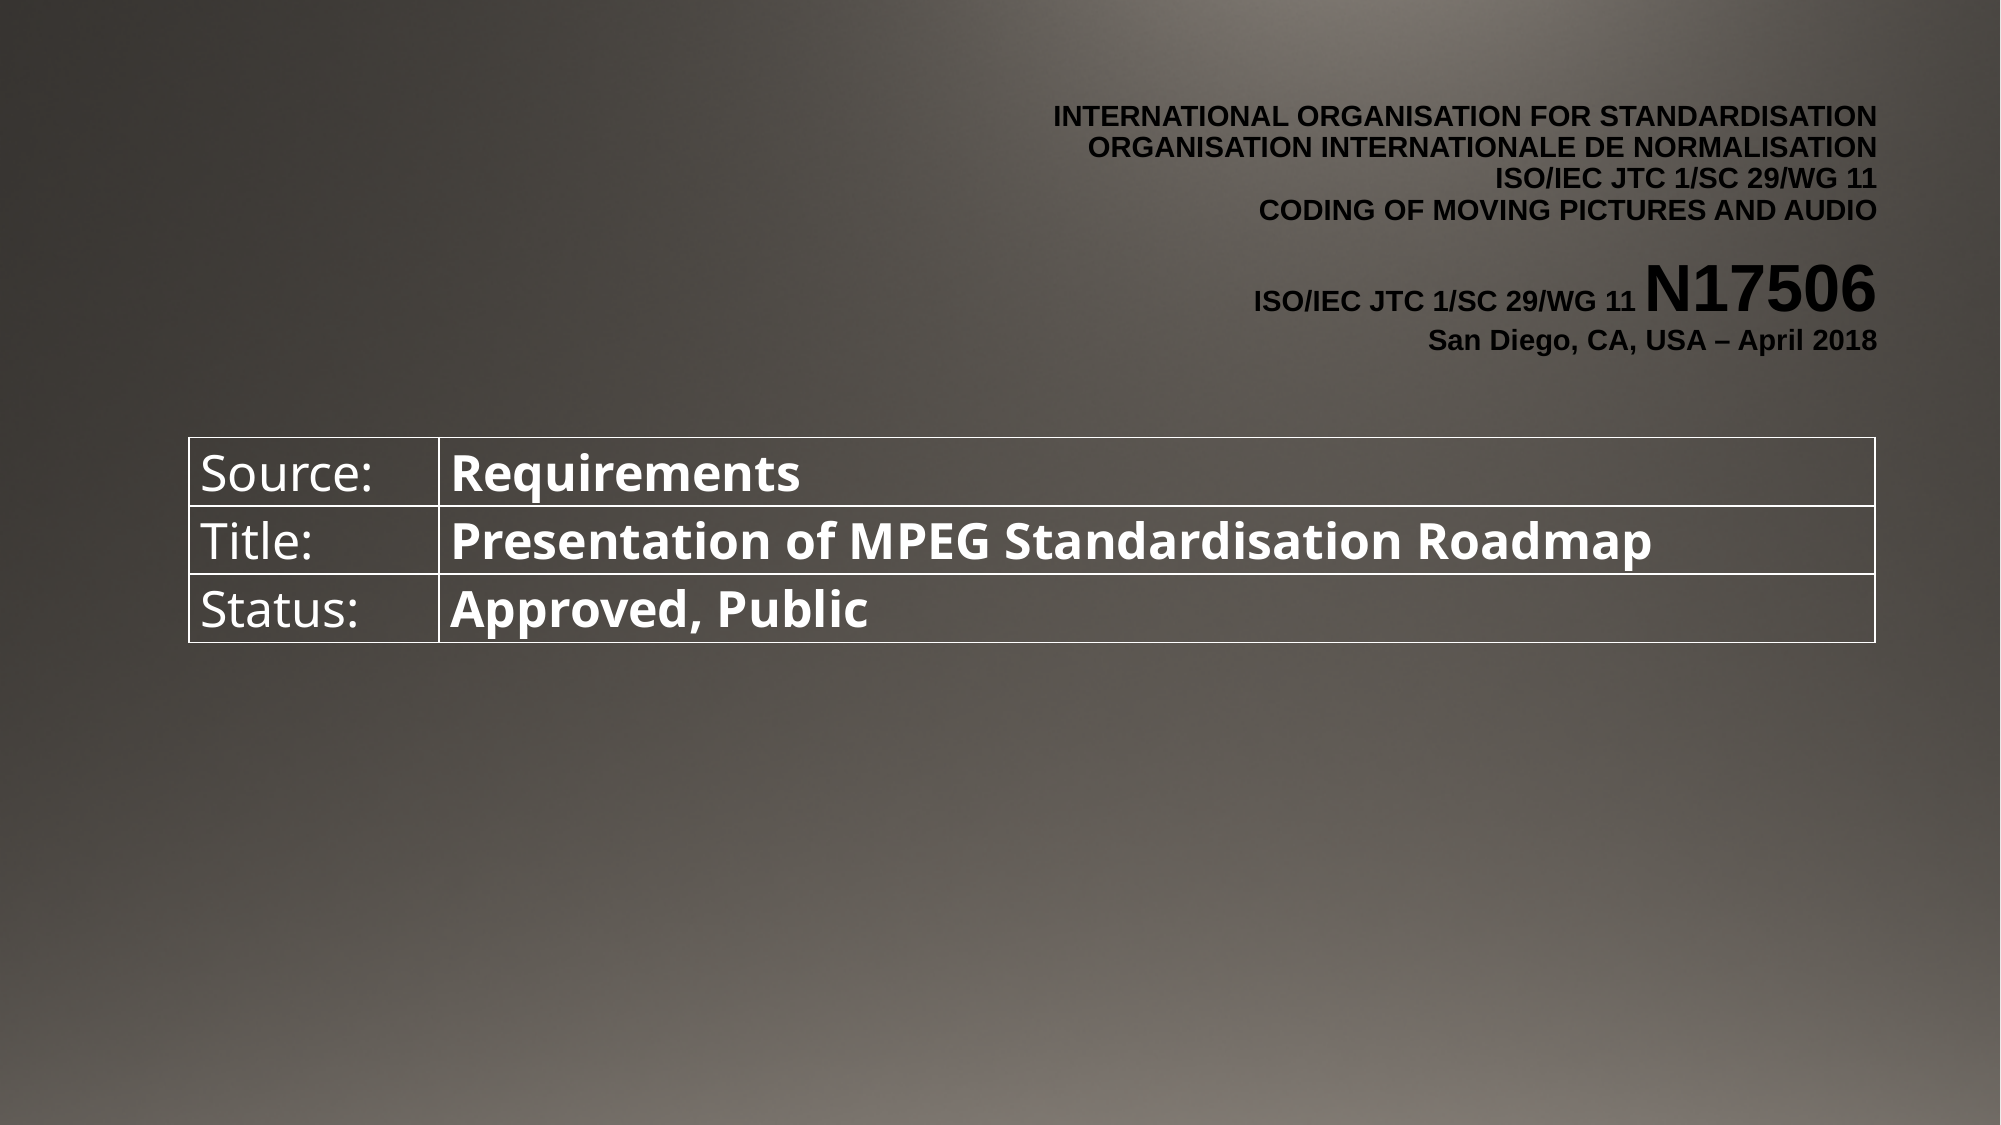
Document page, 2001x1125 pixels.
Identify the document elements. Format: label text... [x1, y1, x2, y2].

table_header Requirements [440, 438, 1874, 505]
table_cell Approved, Public [440, 575, 1874, 642]
table_cell Presentation of MPEG Standardisation Roadmap [440, 507, 1874, 573]
table_cell Status: [190, 575, 438, 642]
title INTERNATIONAL ORGANISATION FOR STANDARDISATION ORGANISATION INTERNATIONALE DE NORMALISATION ISO/IEC JTC 1/SC 29/WG 11 CODING OF MOVING PICTURES AND AUDIO ISO/IEC JTC 1/SC 29/WG 11 N17506 San Diego, CA, USA – April 2018 [324, 93, 1893, 365]
picture [0, 0, 2001, 1125]
table_cell Title: [190, 507, 438, 573]
table_header Source: [190, 438, 438, 505]
